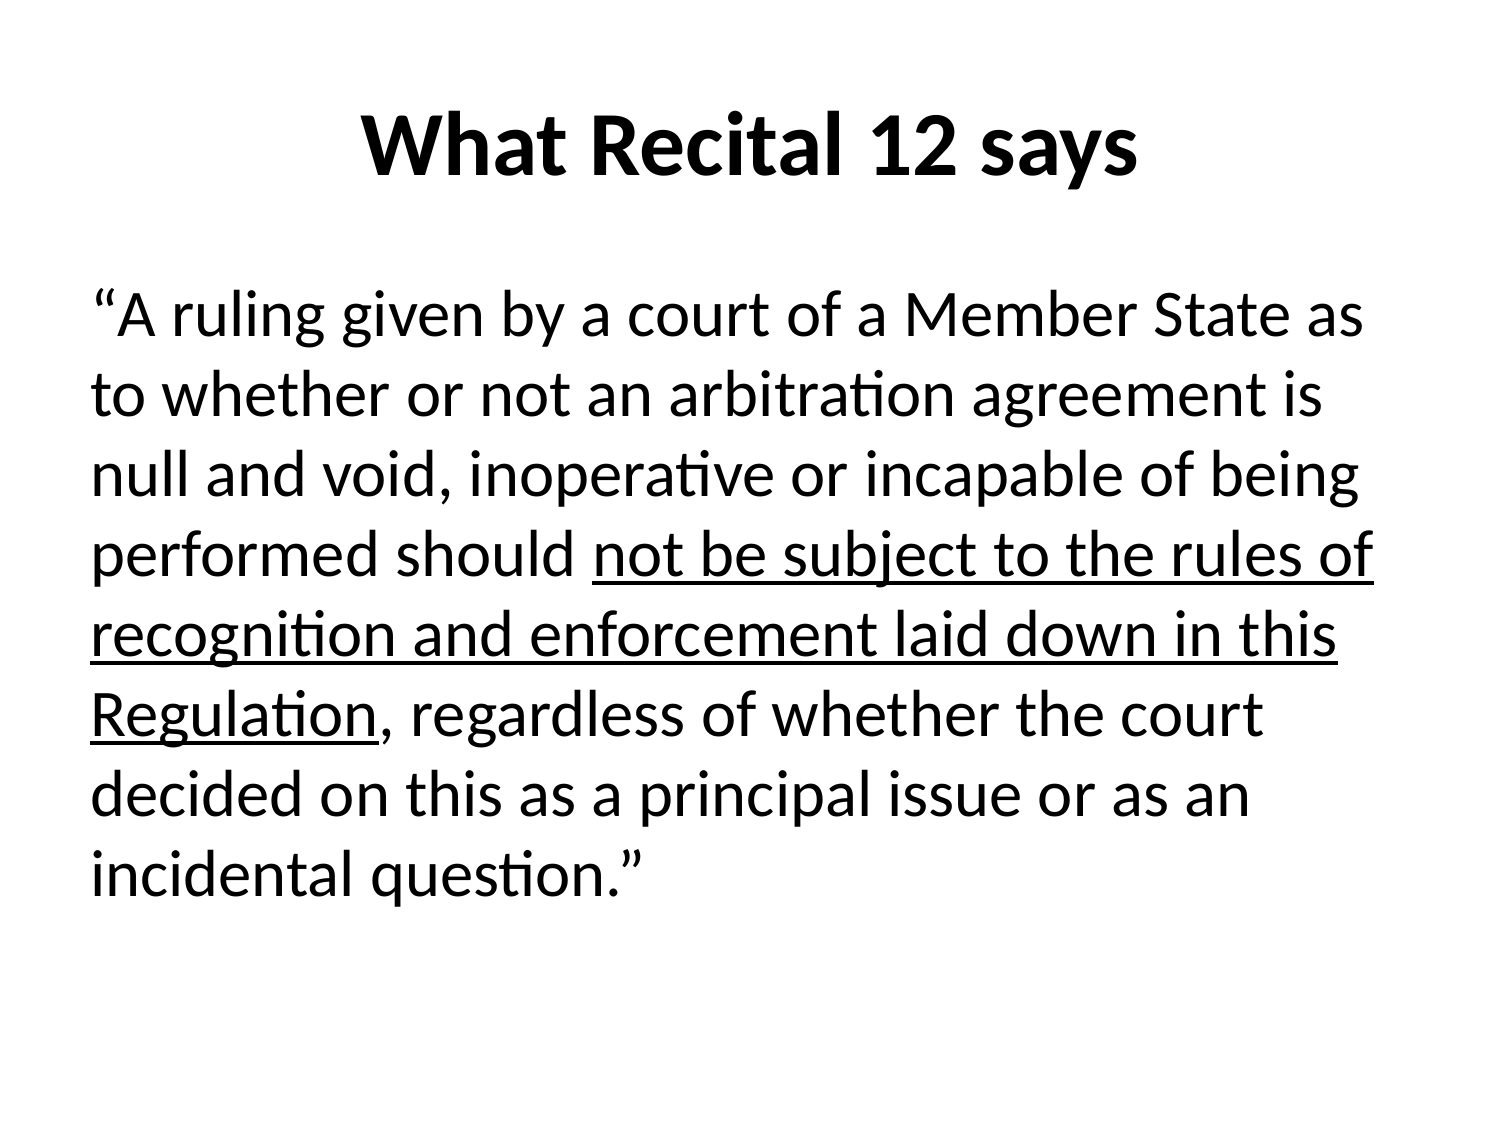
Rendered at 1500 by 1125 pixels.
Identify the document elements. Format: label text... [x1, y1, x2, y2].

list “A ruling given by a court of a Member State as to whether or not an arbitration agreement is null and void, inoperative or incapable of being performed should not be subject to the rules of recognition and enforcement laid down in this Regulation, regardless of whether the court decided on this as a principal issue or as an incidental question.” [75, 262, 1425, 1005]
title What Recital 12 says [75, 45, 1425, 233]
